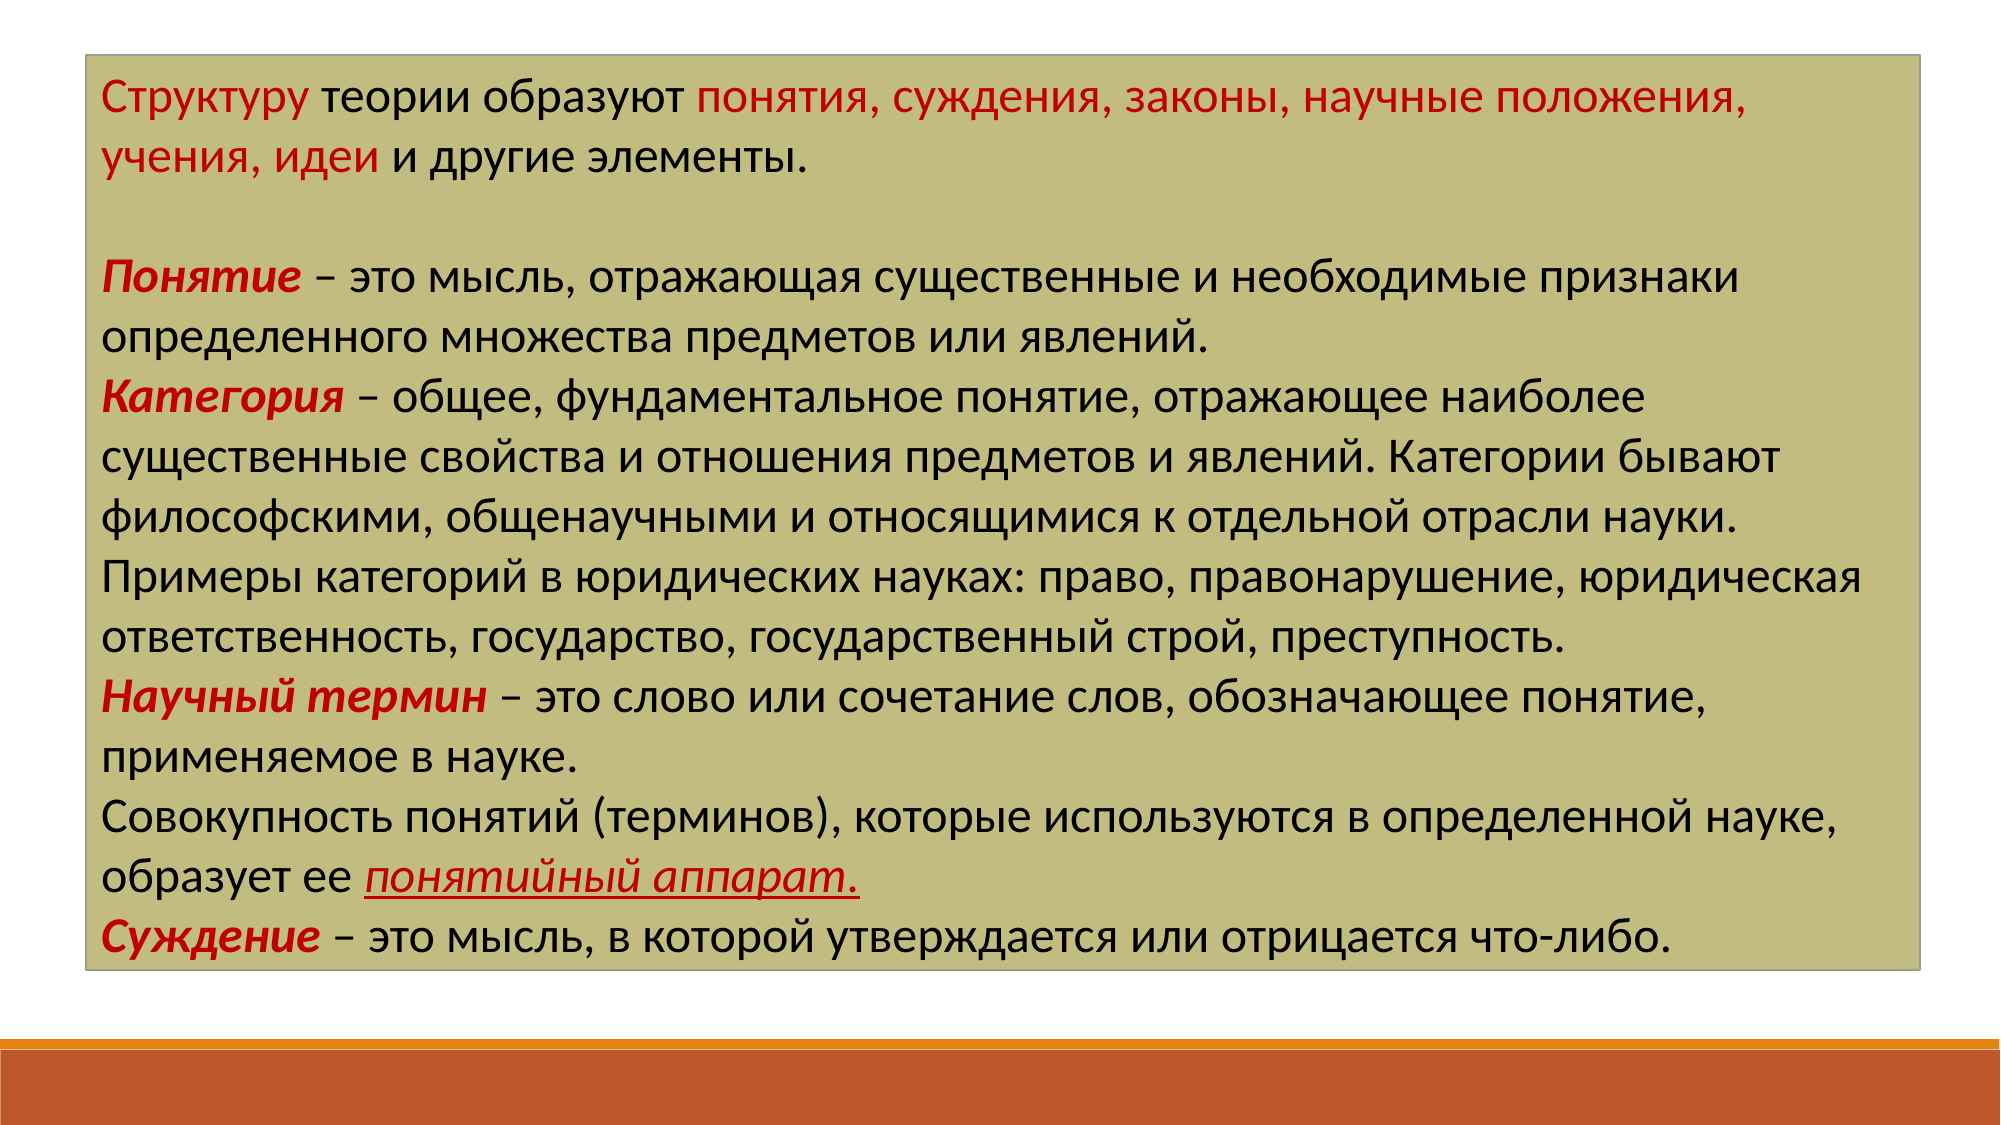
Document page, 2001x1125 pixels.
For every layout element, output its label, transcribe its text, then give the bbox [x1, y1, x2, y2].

text_box Структуру теории образуют понятия, суждения, законы, научные положения, учения, идеи и другие элементы. Понятие – это мысль, отражающая существенные и необходимые признаки определенного множества предметов или явлений. Категория – общее, фундаментальное понятие, отражающее наиболее существенные свойства и отношения предметов и явлений. Категории бывают философскими, общенаучными и относящимися к отдельной отрасли науки. Примеры категорий в юридических науках: право, правонарушение, юридическая ответственность, государство, государственный строй, преступность. Научный термин – это слово или сочетание слов, обозначающее понятие, применяемое в науке. Совокупность понятий (терминов), которые используются в определенной науке, образует ее понятийный аппарат. Суждение – это мысль, в которой утверждается или отрицается что-либо. [85, 54, 1921, 971]
